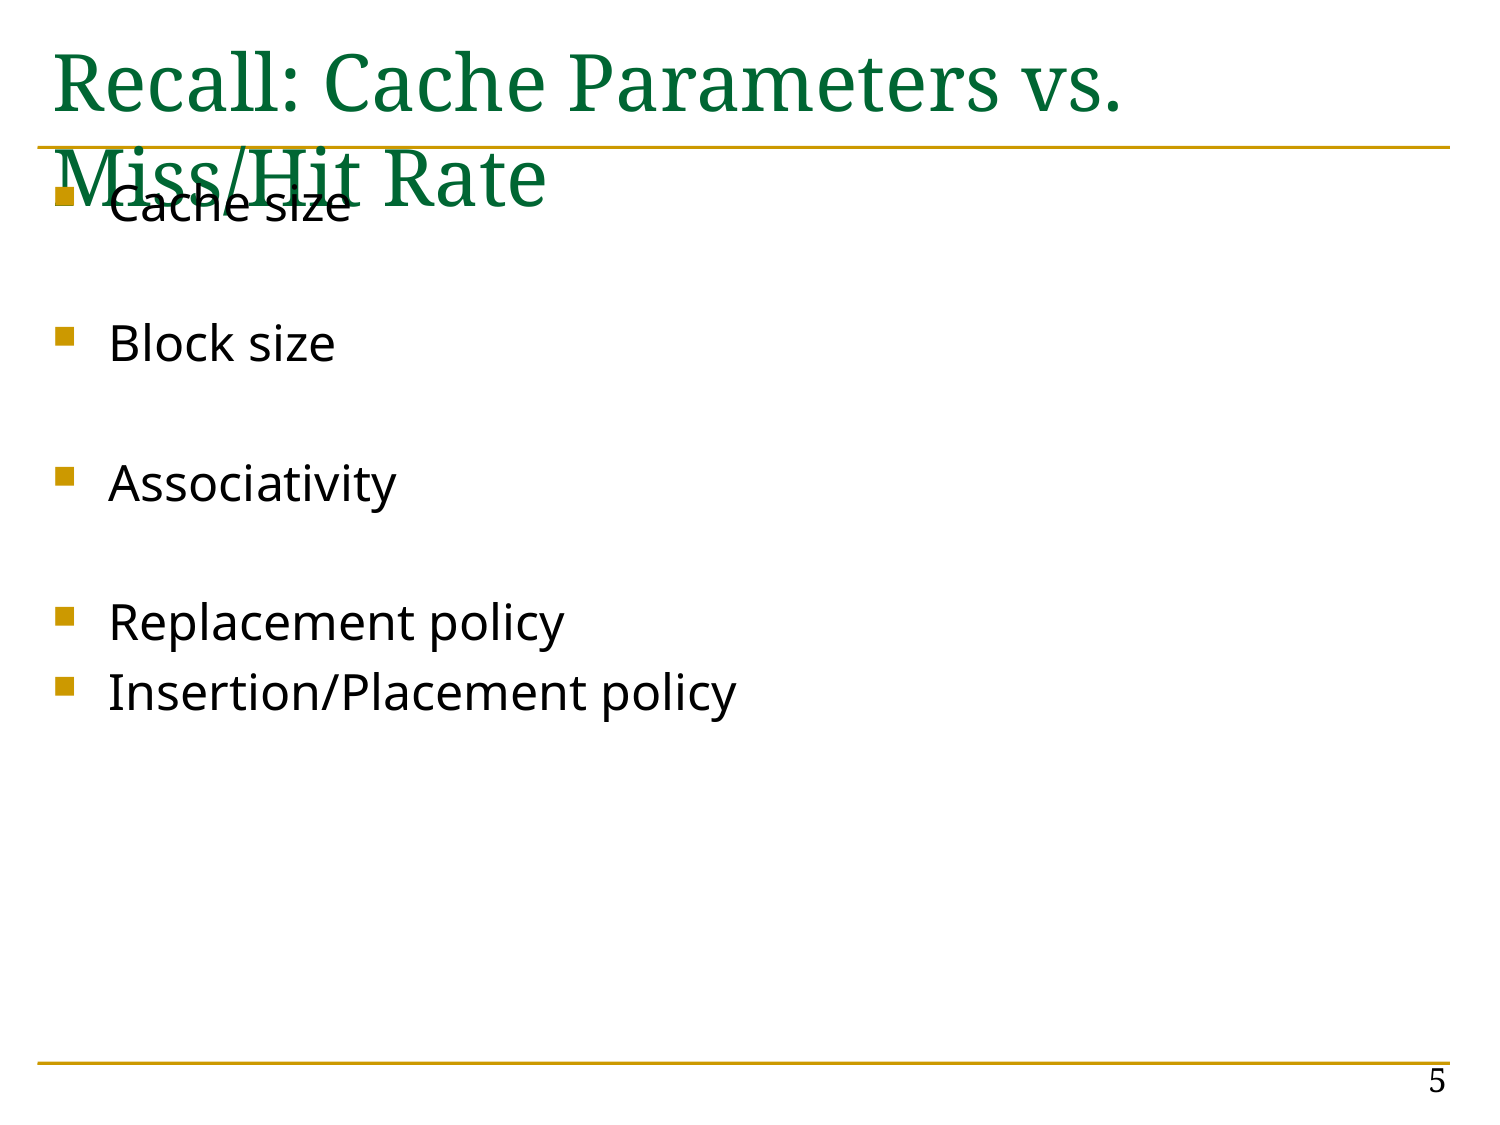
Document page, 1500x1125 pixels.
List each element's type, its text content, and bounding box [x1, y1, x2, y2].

list Cache size Block size Associativity Replacement policy Insertion/Placement policy [37, 163, 1450, 1016]
title Recall: Cache Parameters vs. Miss/Hit Rate [37, 24, 1450, 163]
slide_number 5 [1111, 1036, 1462, 1112]
